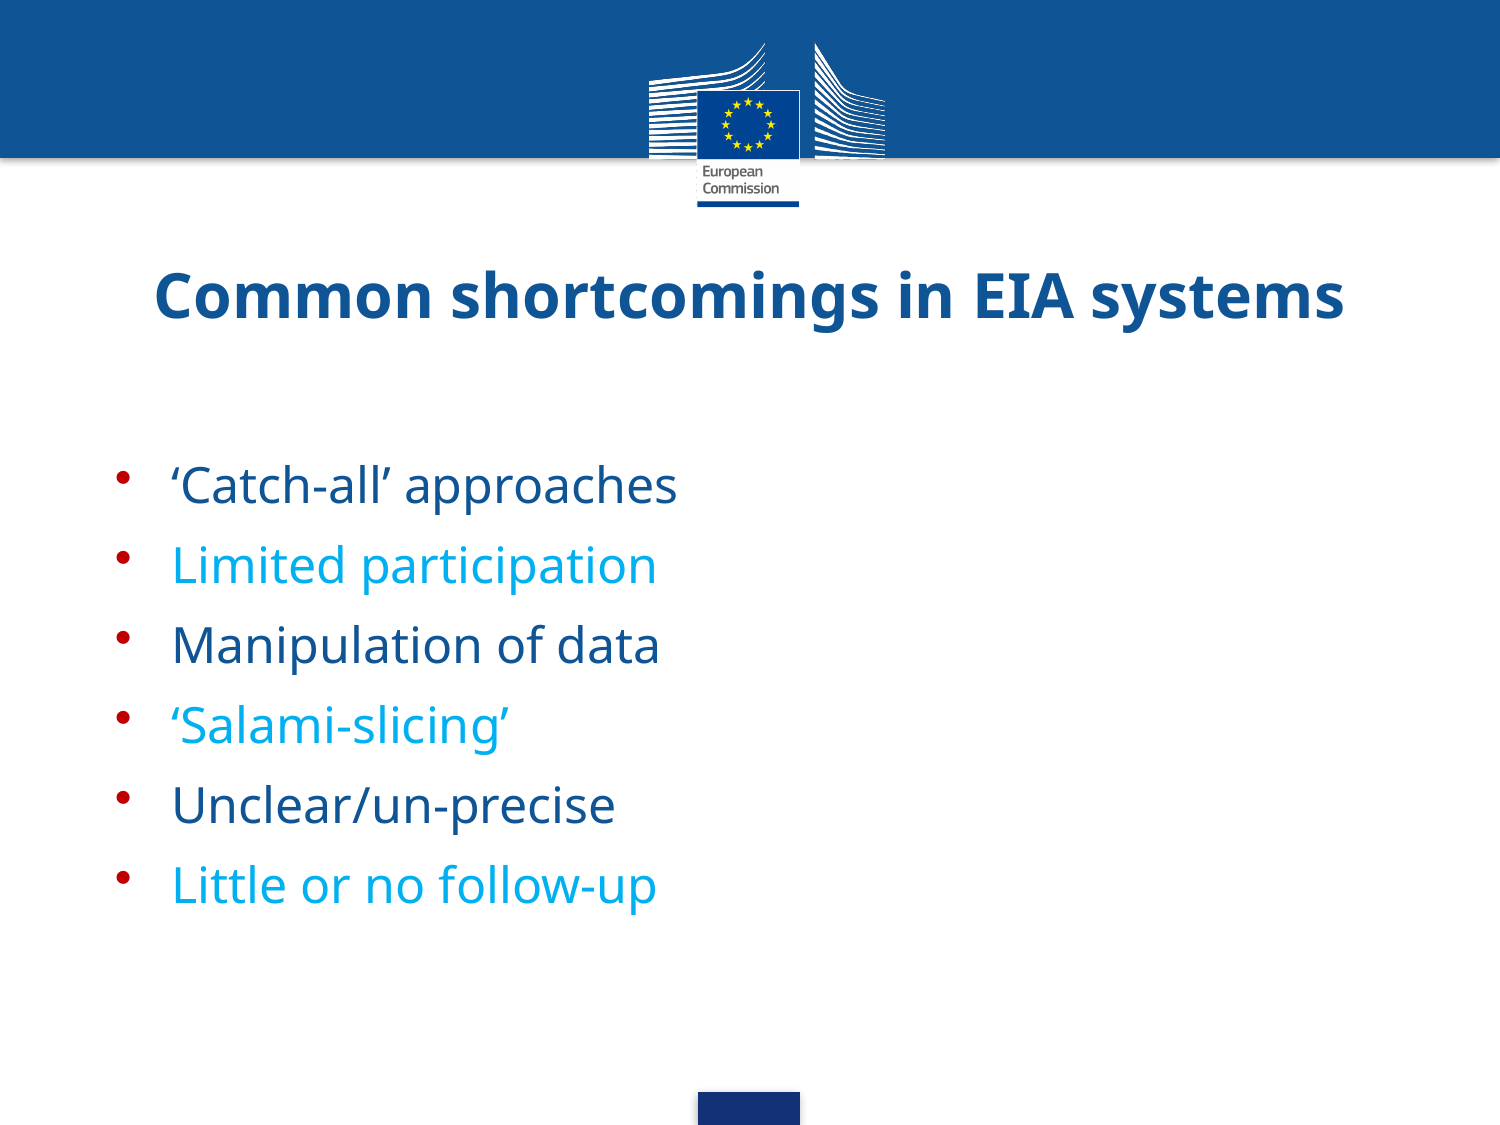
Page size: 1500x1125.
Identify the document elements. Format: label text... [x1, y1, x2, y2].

picture [649, 42, 885, 200]
list ‘Catch-all’ approaches Limited participation Manipulation of data ‘Salami-slicing’ Unclear/un-precise Little or no follow-up [99, 446, 1400, 963]
title Common shortcomings in EIA systems [112, 200, 1388, 388]
